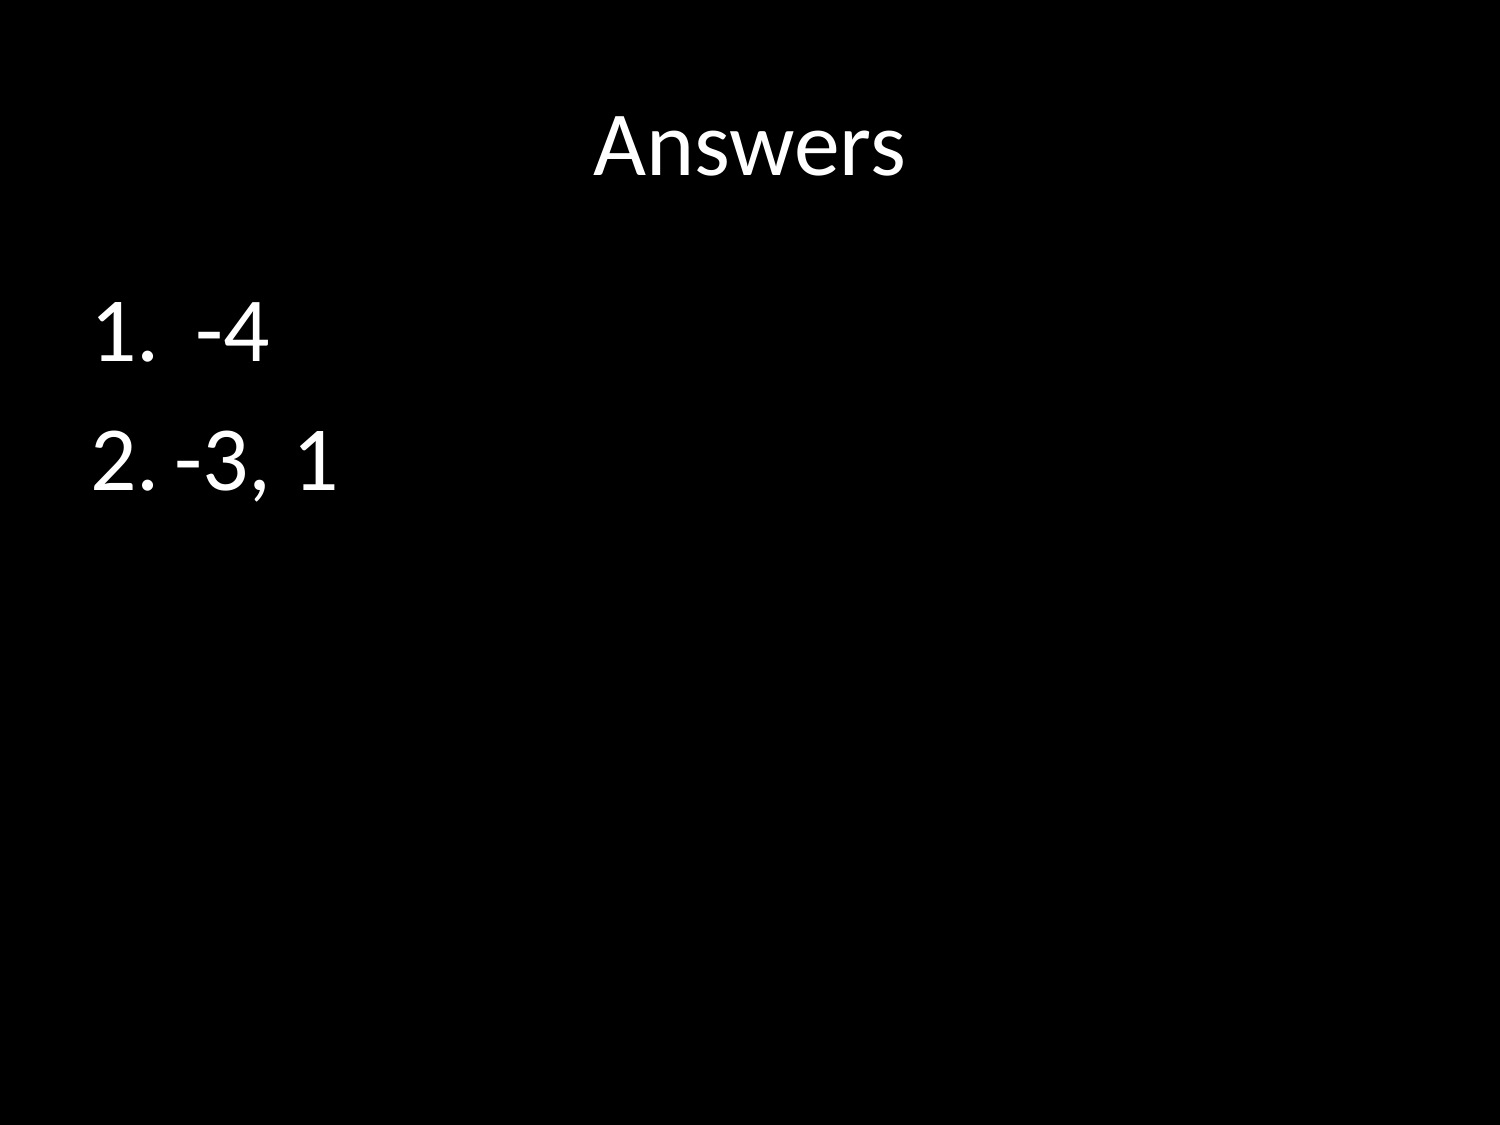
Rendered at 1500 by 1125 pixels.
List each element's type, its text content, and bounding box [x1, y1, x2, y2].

title Answers [75, 45, 1425, 233]
list -4 -3, 1 [75, 262, 1425, 1005]
